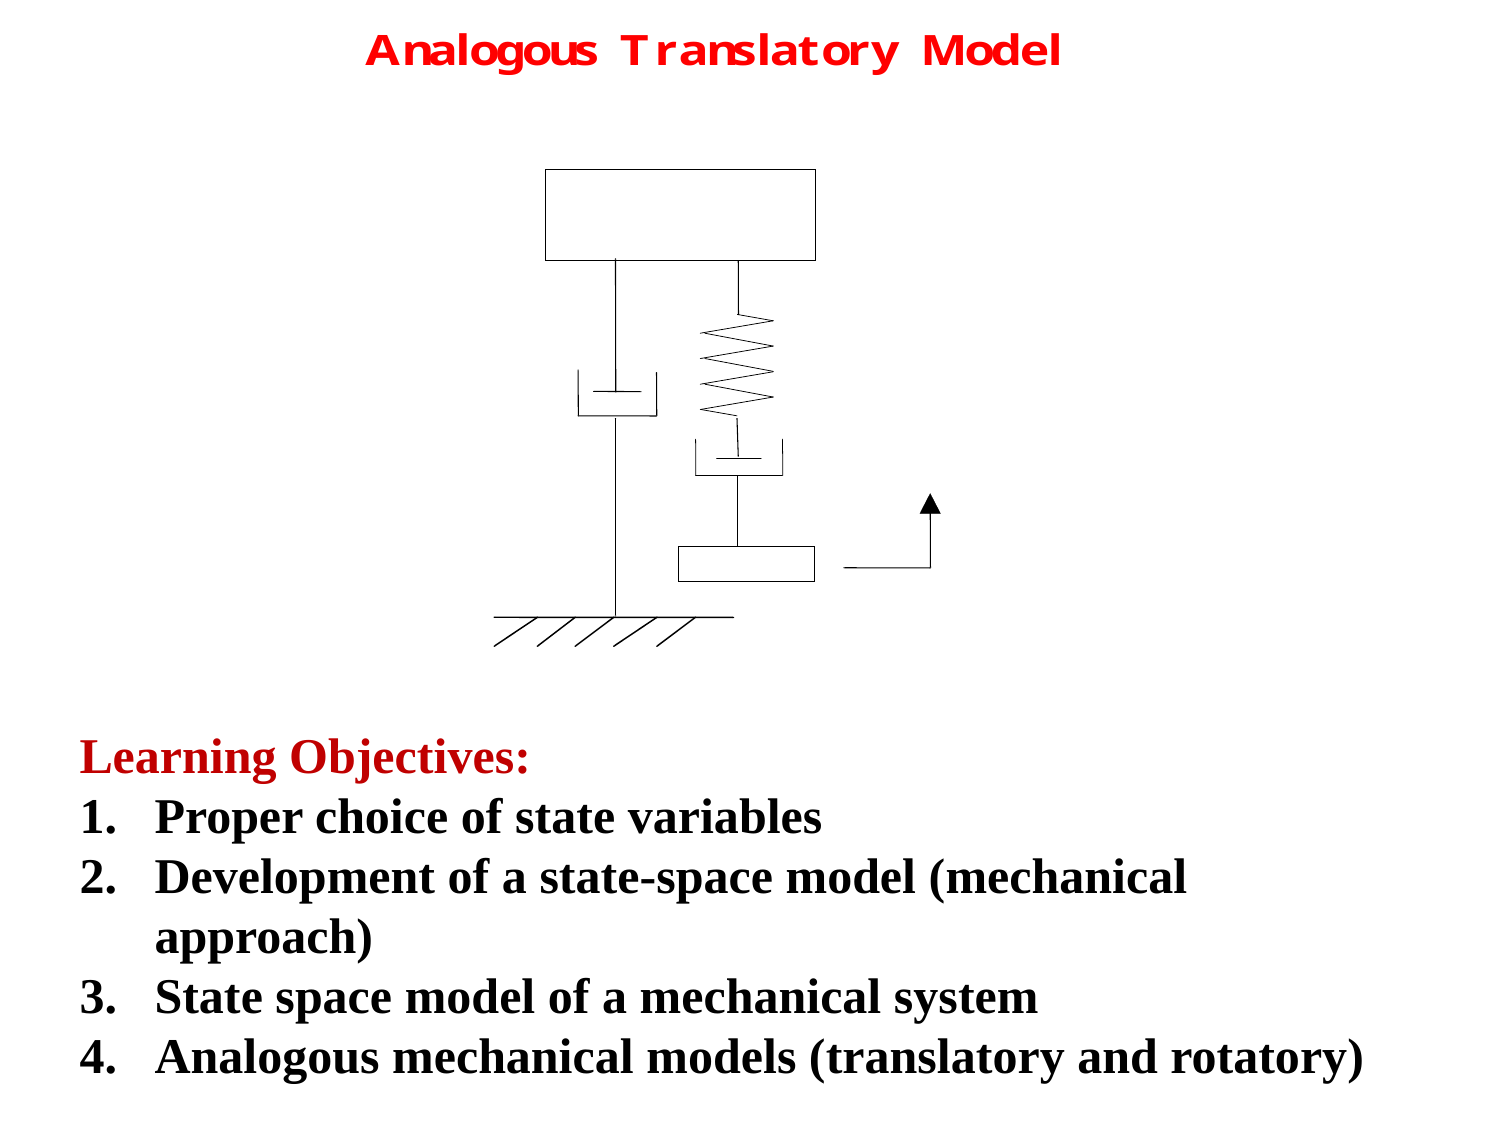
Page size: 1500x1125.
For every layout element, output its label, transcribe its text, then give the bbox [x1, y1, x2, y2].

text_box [253, 18, 1176, 870]
text_box Learning Objectives: Proper choice of state variables Development of a state-space model (mechanical approach) State space model of a mechanical system Analogous mechanical models (translatory and rotatory) [64, 715, 1412, 1091]
